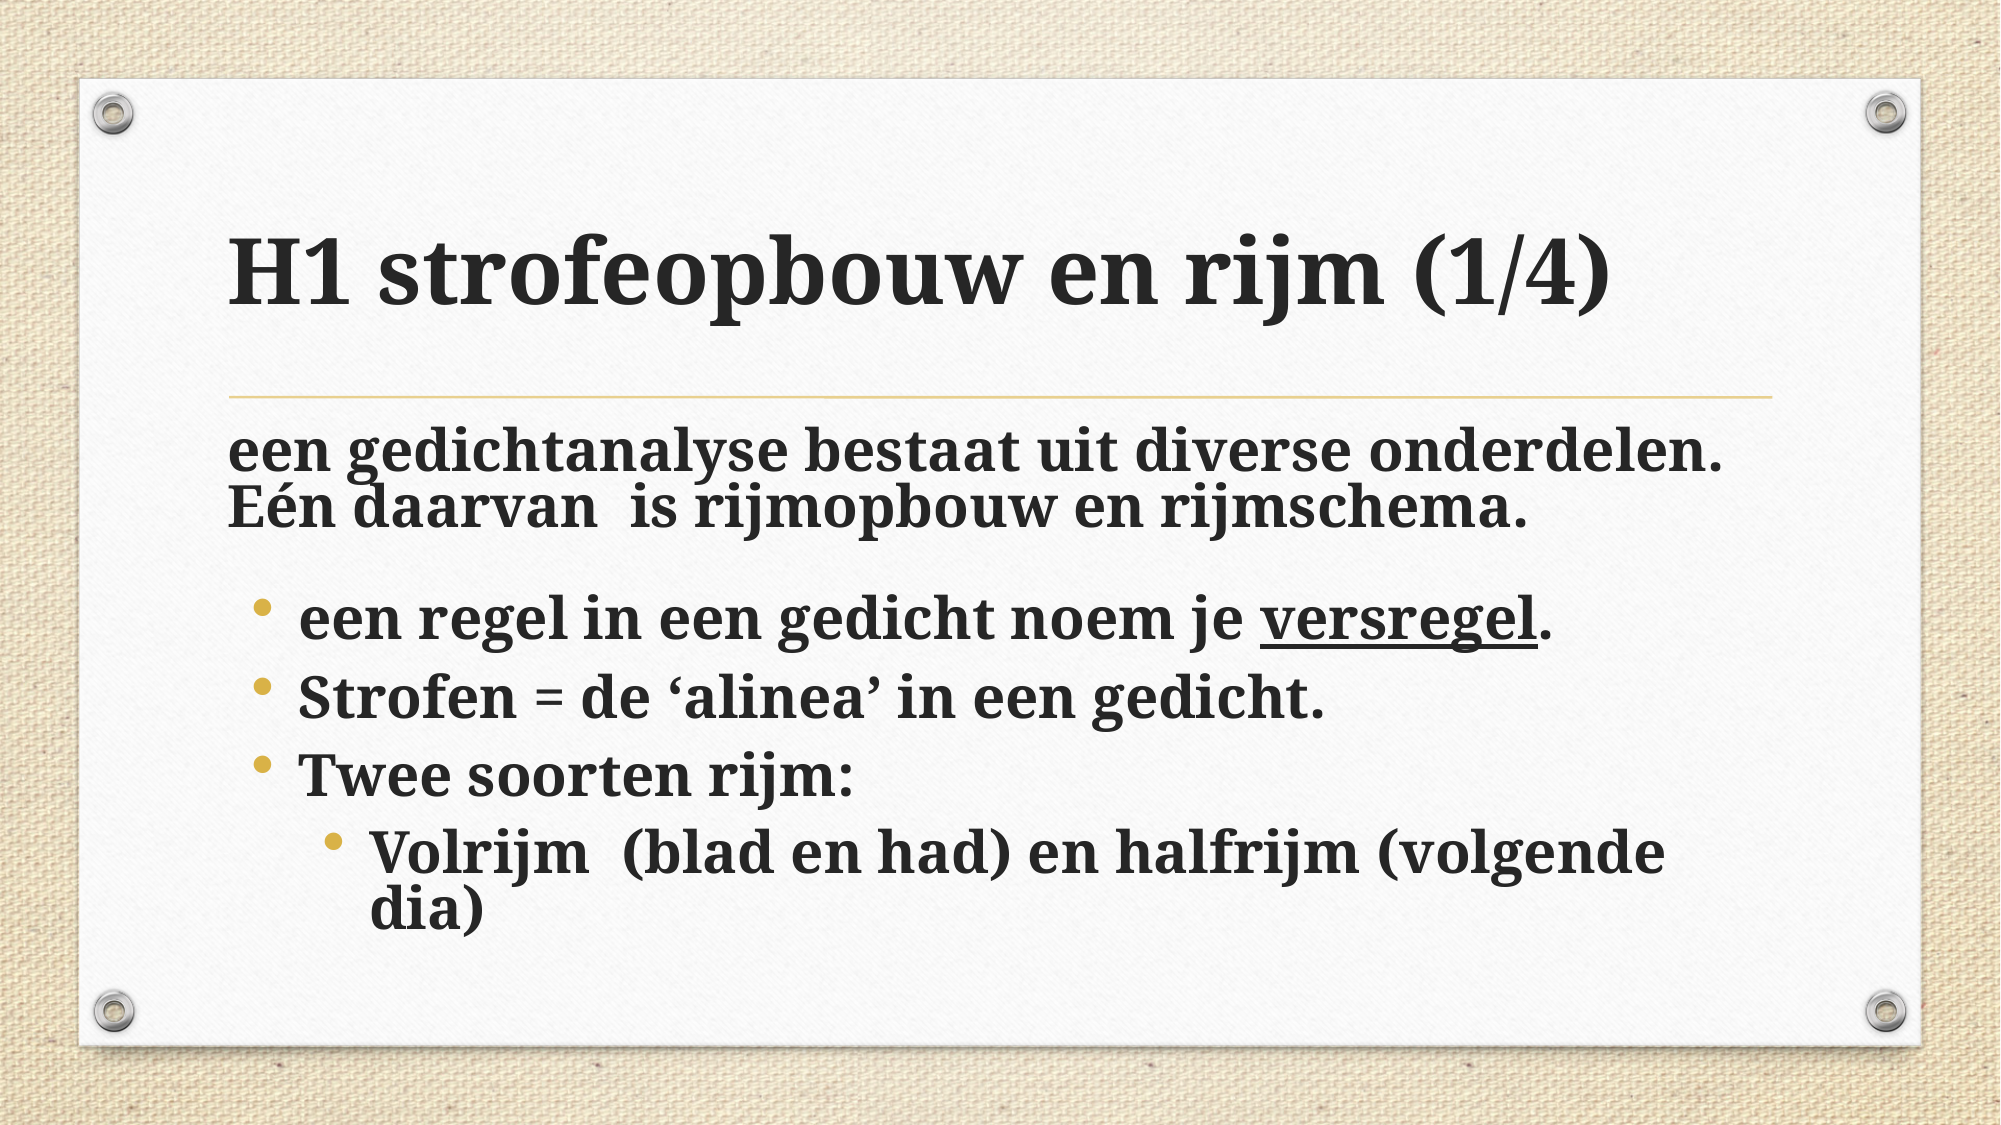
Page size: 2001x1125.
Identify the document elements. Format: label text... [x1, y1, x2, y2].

list een gedichtanalyse bestaat uit diverse onderdelen. Eén daarvan is rijmopbouw en rijmschema. een regel in een gedicht noem je versregel. Strofen = de ‘alinea’ in een gedicht. Twee soorten rijm: Volrijm (blad en had) en halfrijm (volgende dia) [212, 419, 1788, 965]
title H1 strofeopbouw en rijm (1/4) [212, 161, 1788, 375]
picture [0, 0, 2001, 1125]
